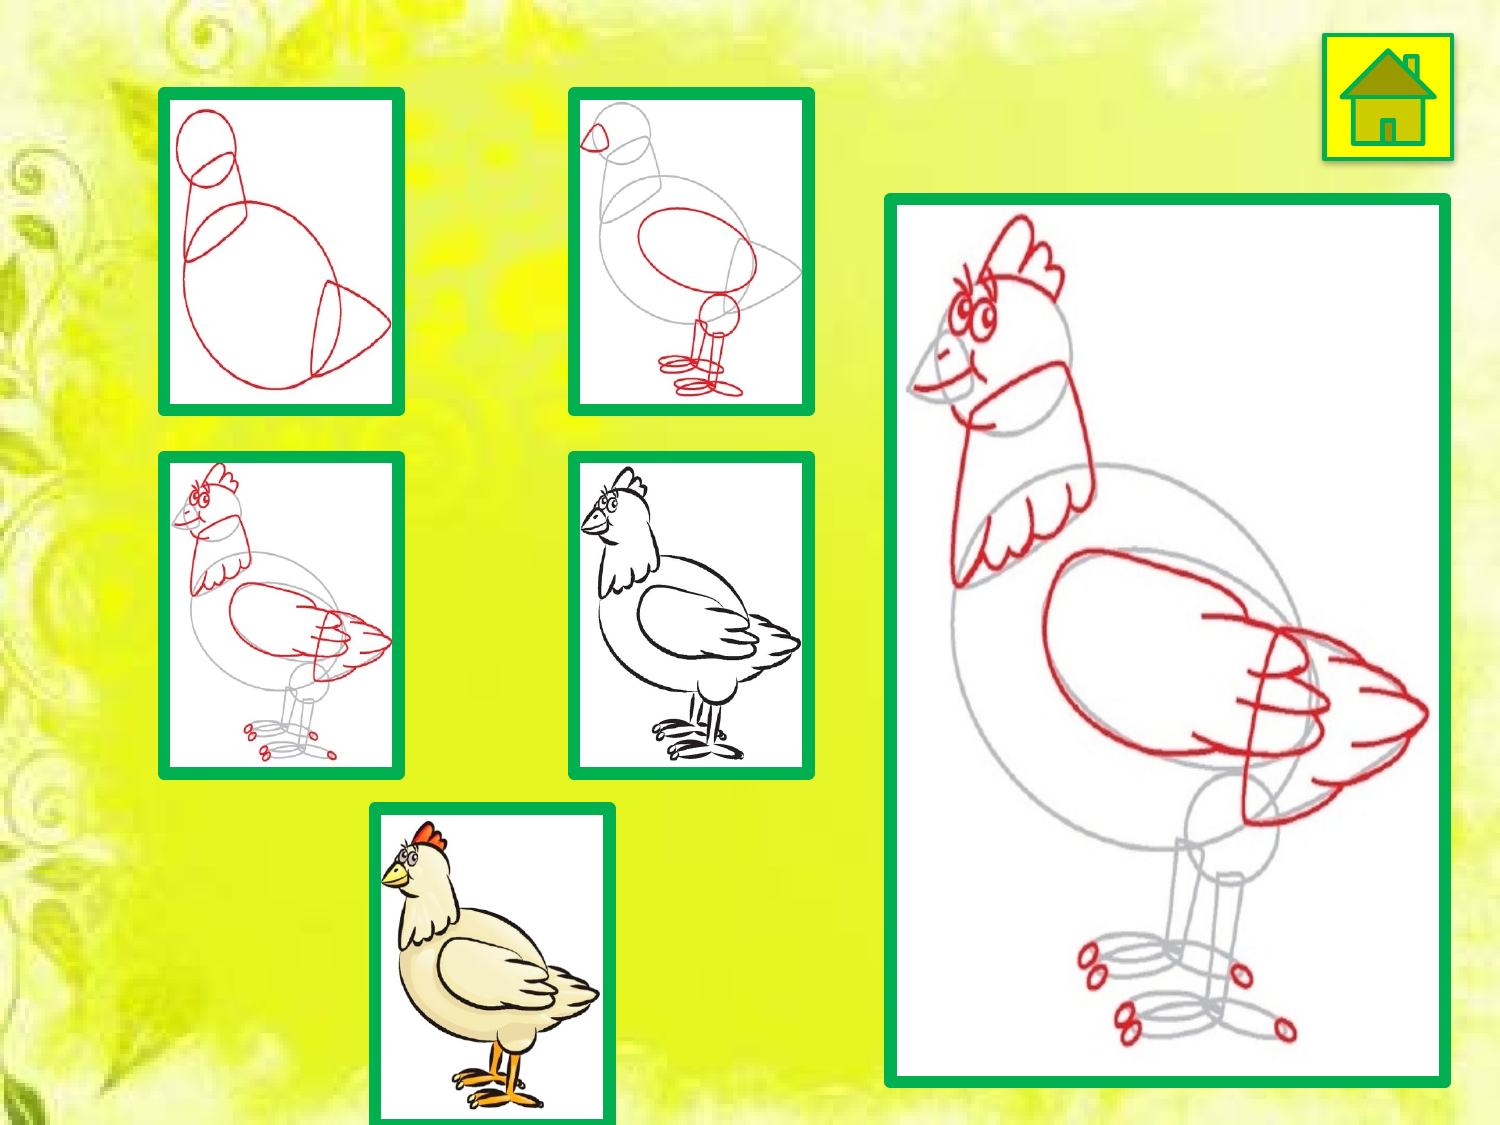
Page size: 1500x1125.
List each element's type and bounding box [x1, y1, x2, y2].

text_box [572, 455, 811, 775]
text_box [572, 92, 811, 412]
text_box [162, 455, 400, 775]
text_box [1324, 35, 1453, 160]
picture [0, 0, 1500, 1125]
text_box [889, 197, 1447, 1084]
text_box [373, 806, 611, 1125]
text_box [162, 92, 400, 412]
